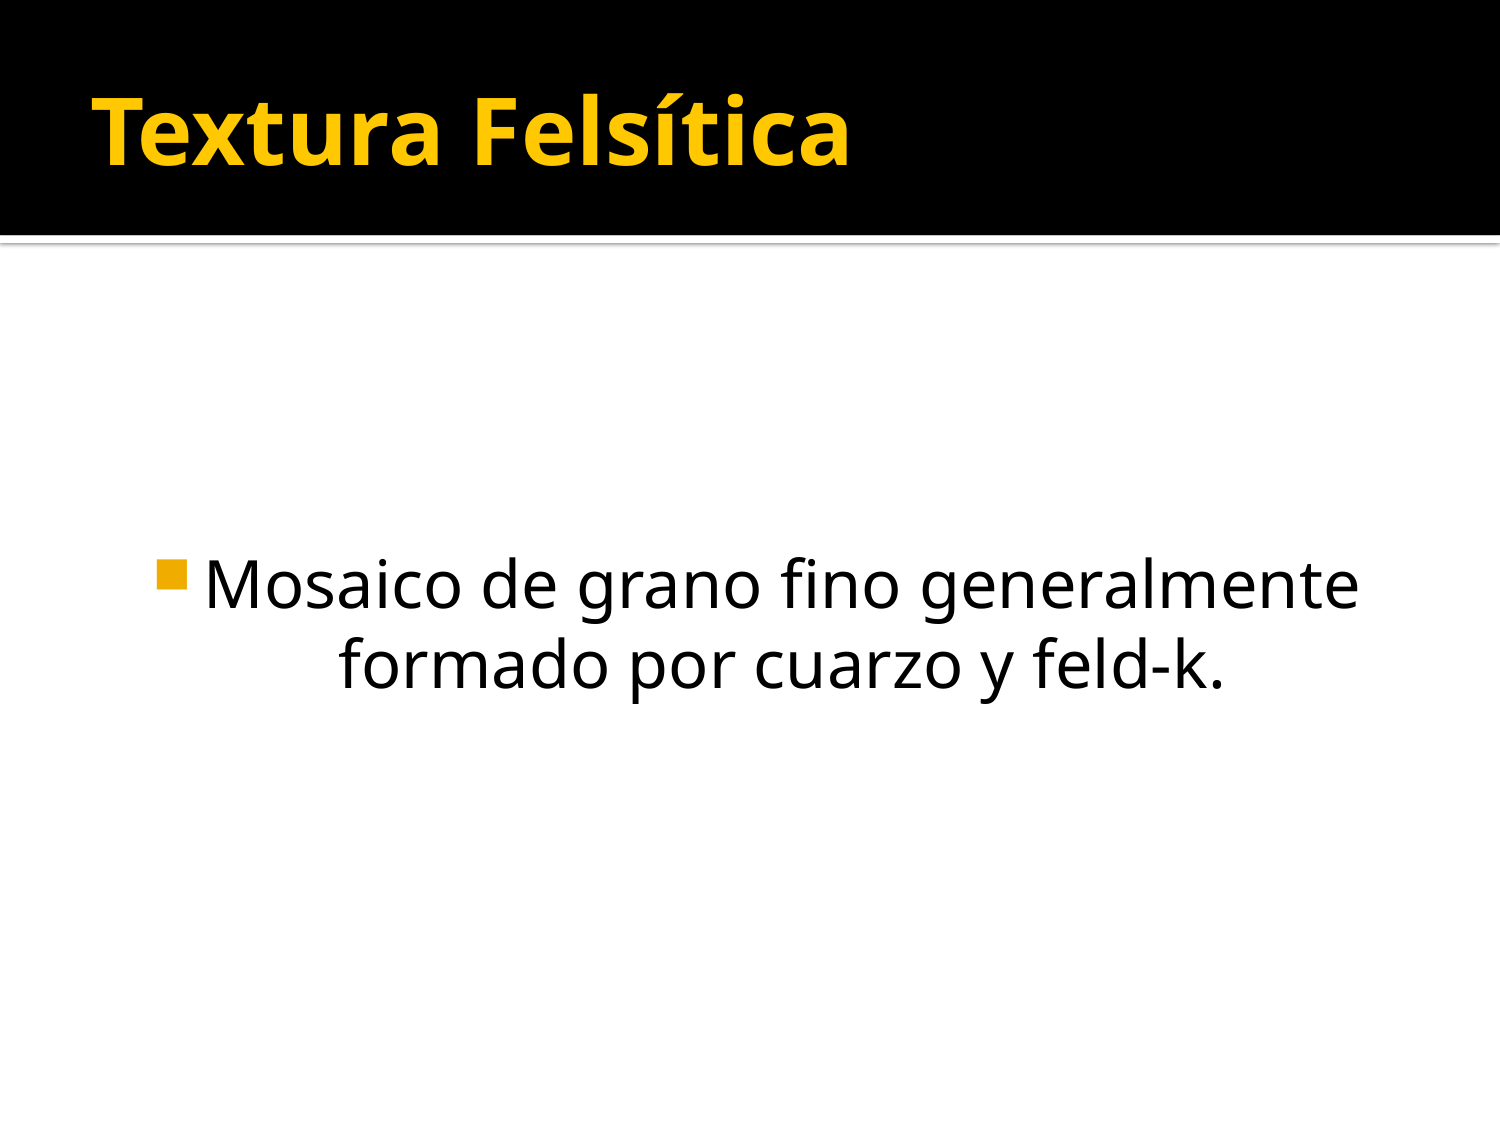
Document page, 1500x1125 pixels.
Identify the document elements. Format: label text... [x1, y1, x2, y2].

list Mosaico de grano fino generalmente formado por cuarzo y feld-k. [0, 526, 1500, 1125]
title Textura Felsítica [75, 25, 1425, 231]
